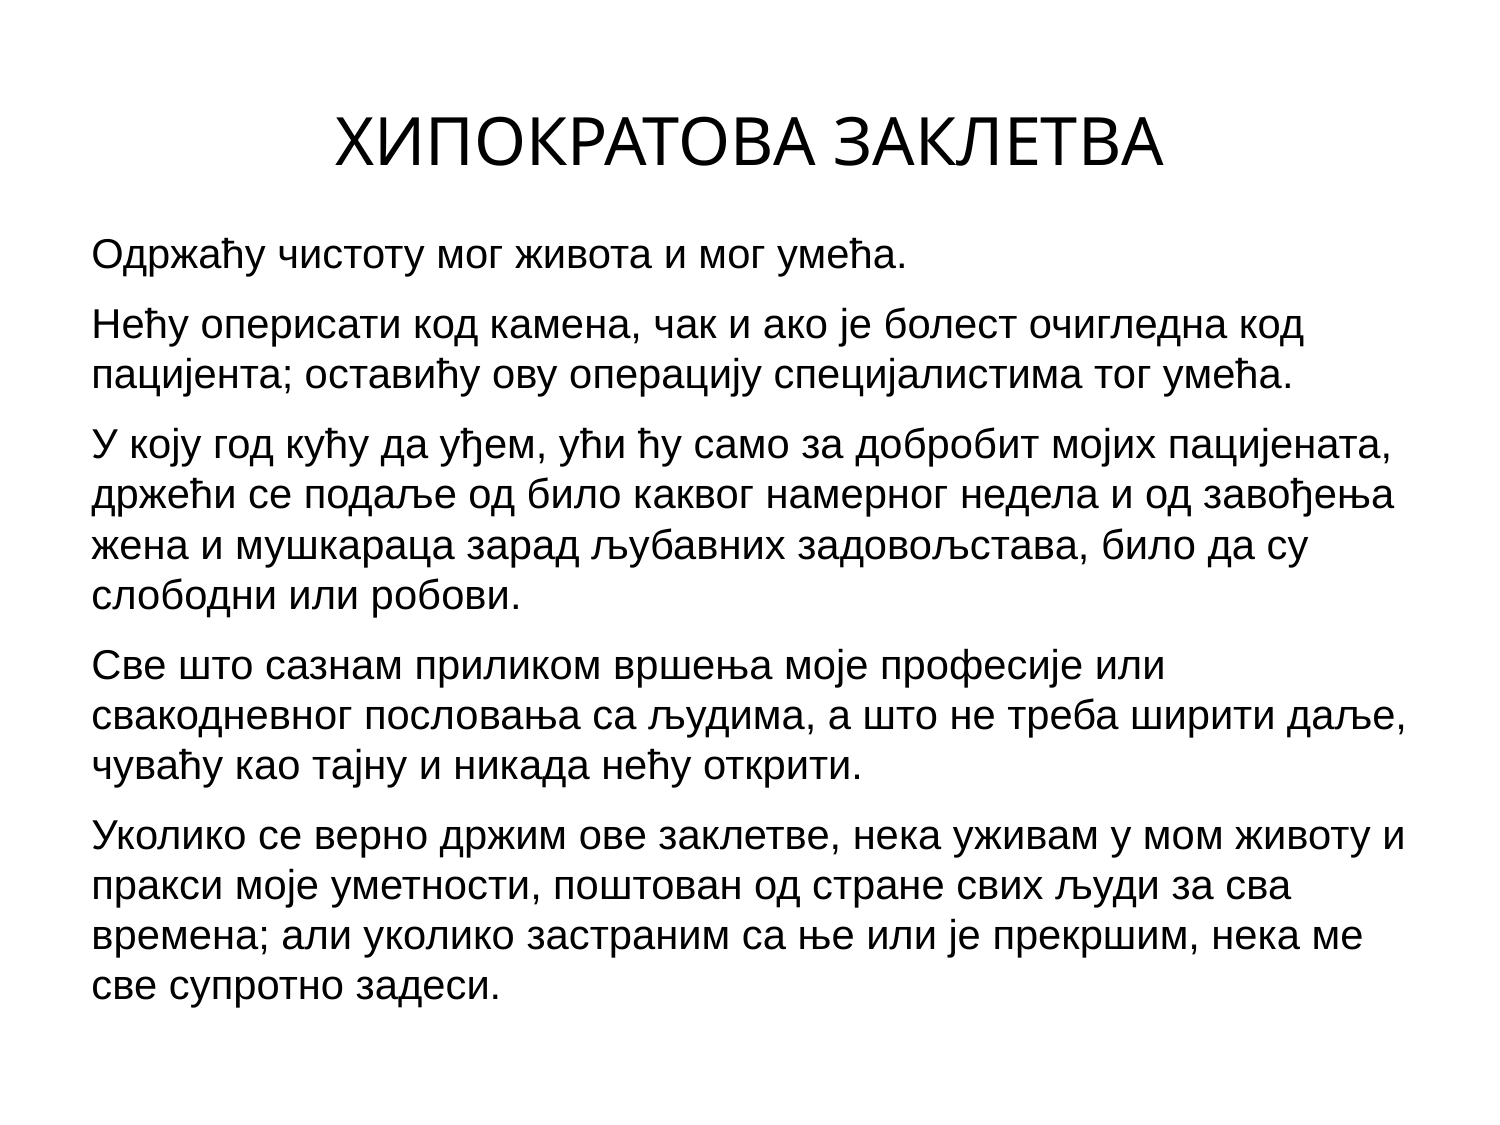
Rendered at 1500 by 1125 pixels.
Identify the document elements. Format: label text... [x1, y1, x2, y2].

text_box Одржаћу чистоту мог живота и мог умећа. Нећу оперисати код камена, чак и ако је болест очигледна код пацијента; оставићу ову операцију специјалистима тог умећа. У коју год кућу да уђем, ући ћу само за добробит мојих пацијената, држећи се подаље од било каквог намерног недела и од завођења жена и мушкараца зарад љубавних задовољстава, било да су слободни или робови. Све што сазнам приликом вршења моје професије или свакодневног пословања са људима, а што не треба ширити даље, чуваћу као тајну и никада нећу открити. Уколико се верно држим ове заклетве, нека уживам у мом животу и пракси моје уметности, поштован од стране свих људи за сва времена; али уколико застраним са ње или је прекршим, нека ме све супротно задеси. [76, 219, 1447, 1015]
title ХИПОКРАТОВА ЗАКЛЕТВА [74, 44, 1426, 233]
